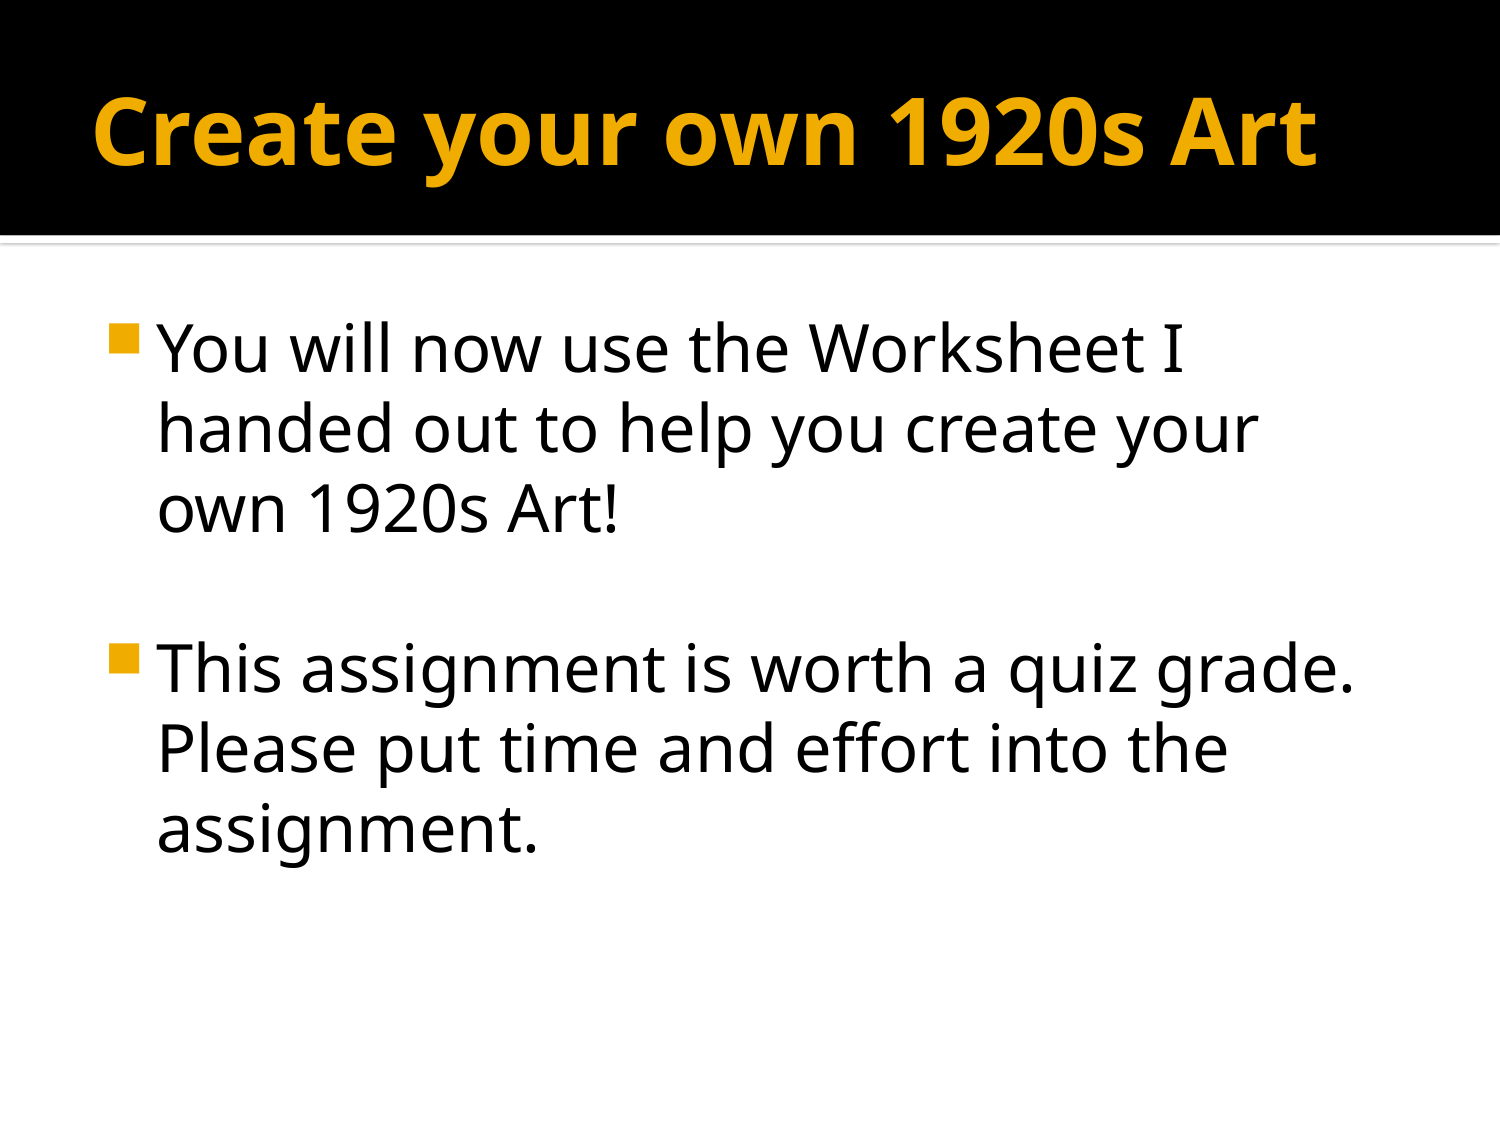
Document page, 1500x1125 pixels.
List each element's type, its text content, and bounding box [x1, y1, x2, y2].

list You will now use the Worksheet I handed out to help you create your own 1920s Art! This assignment is worth a quiz grade. Please put time and effort into the assignment. [75, 291, 1425, 1050]
title Create your own 1920s Art [75, 25, 1425, 231]
